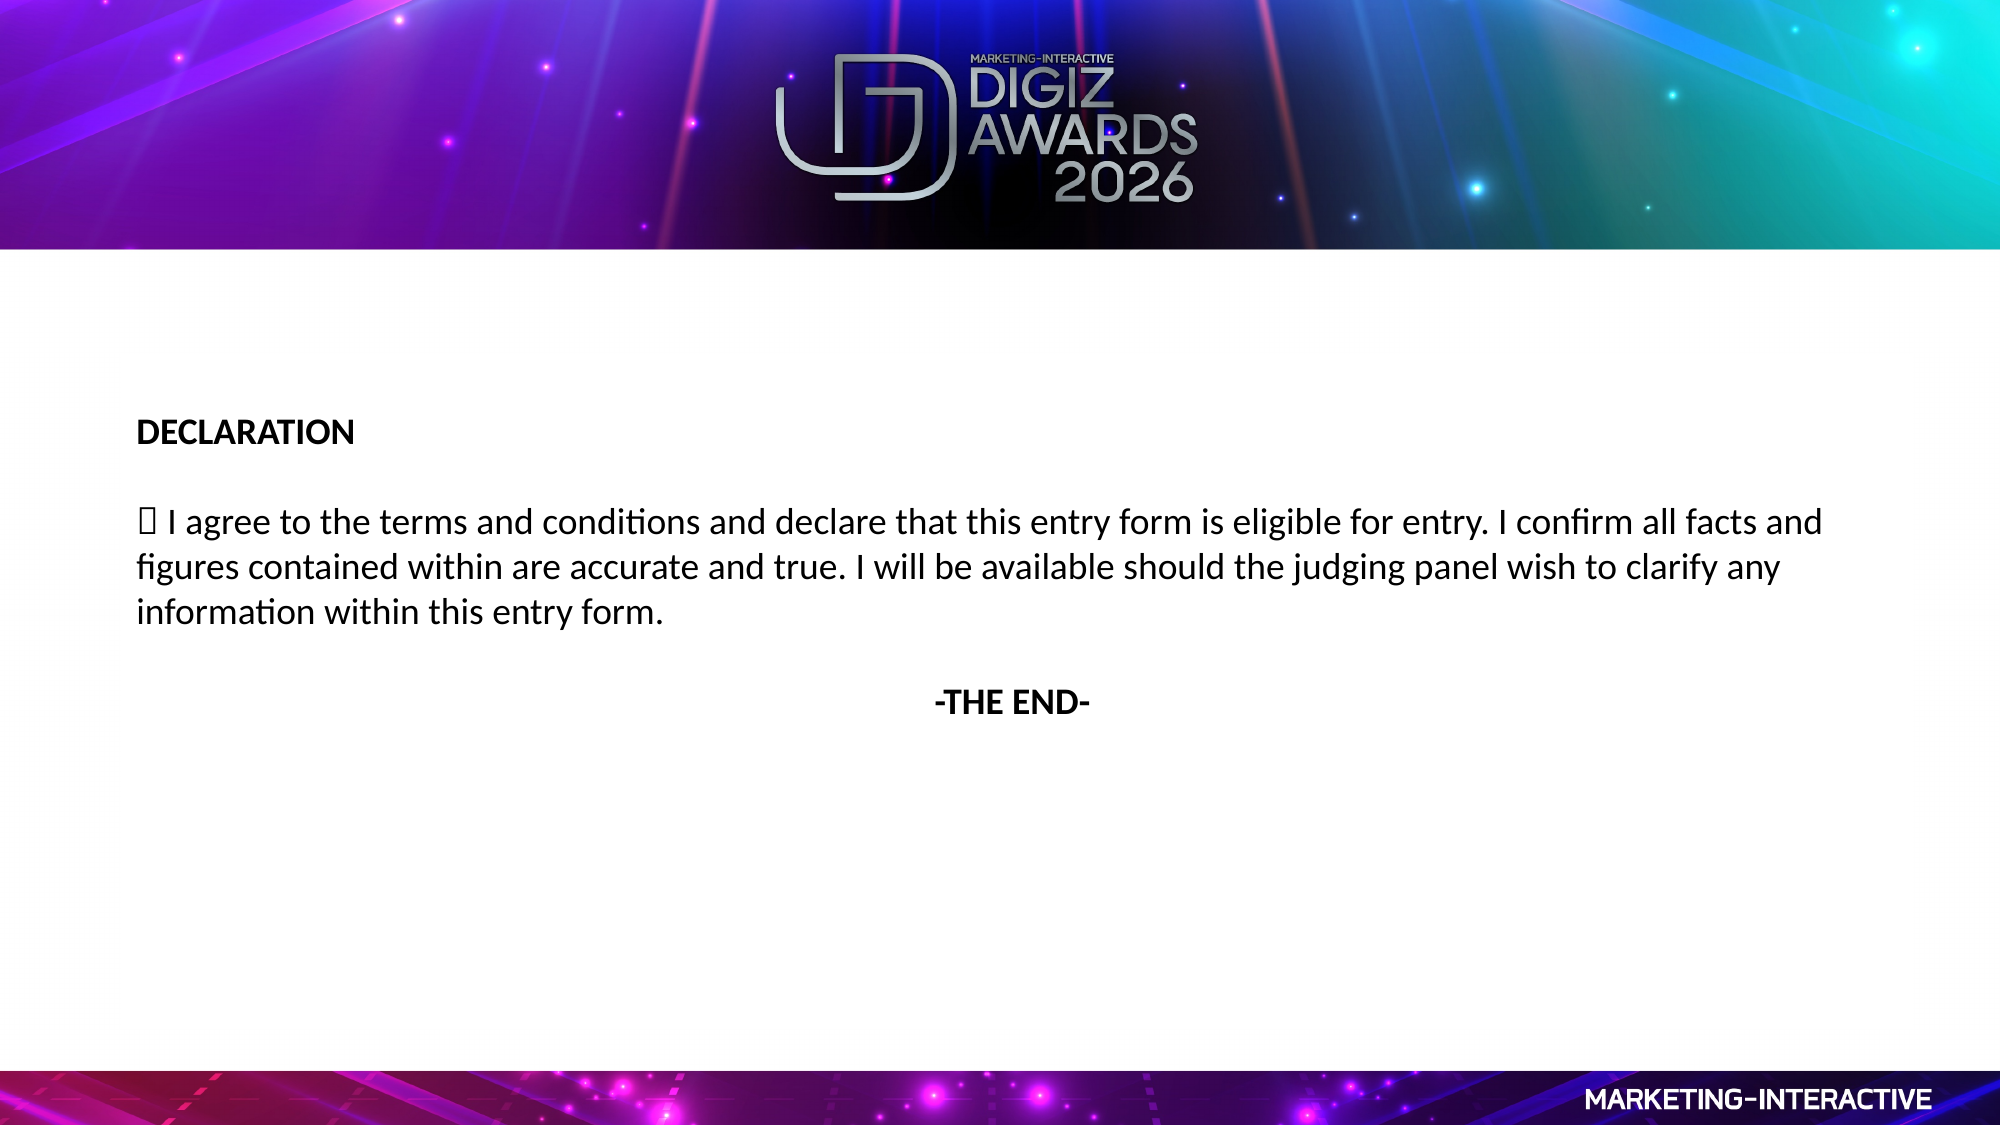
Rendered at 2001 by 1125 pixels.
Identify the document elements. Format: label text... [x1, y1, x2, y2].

picture [0, 0, 2000, 1125]
text_box DECLARATION  I agree to the terms and conditions and declare that this entry form is eligible for entry. I confirm all facts and figures contained within are accurate and true. I will be available should the judging panel wish to clarify any information within this entry form. -THE END- [121, 354, 1913, 1029]
